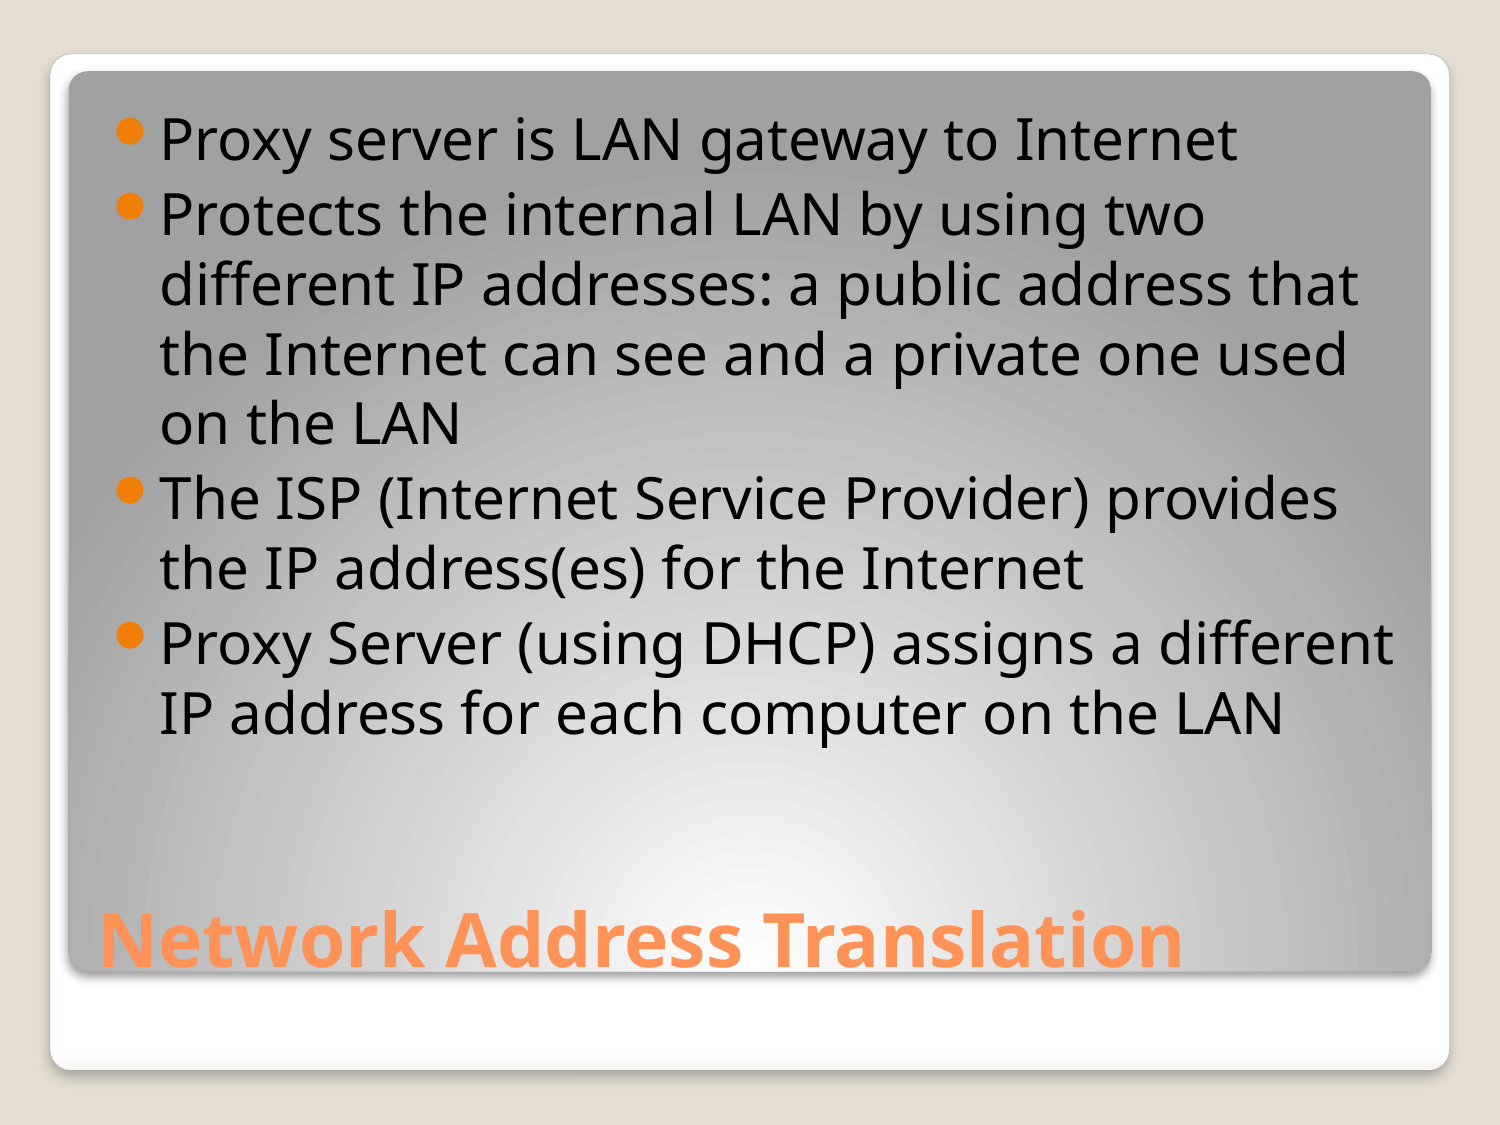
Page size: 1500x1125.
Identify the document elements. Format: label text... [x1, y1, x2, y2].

title Network Address Translation [82, 817, 1425, 990]
list Proxy server is LAN gateway to Internet Protects the internal LAN by using two different IP addresses: a public address that the Internet can see and a private one used on the LAN The ISP (Internet Service Provider) provides the IP address(es) for the Internet Proxy Server (using DHCP) assigns a different IP address for each computer on the LAN [82, 86, 1425, 774]
